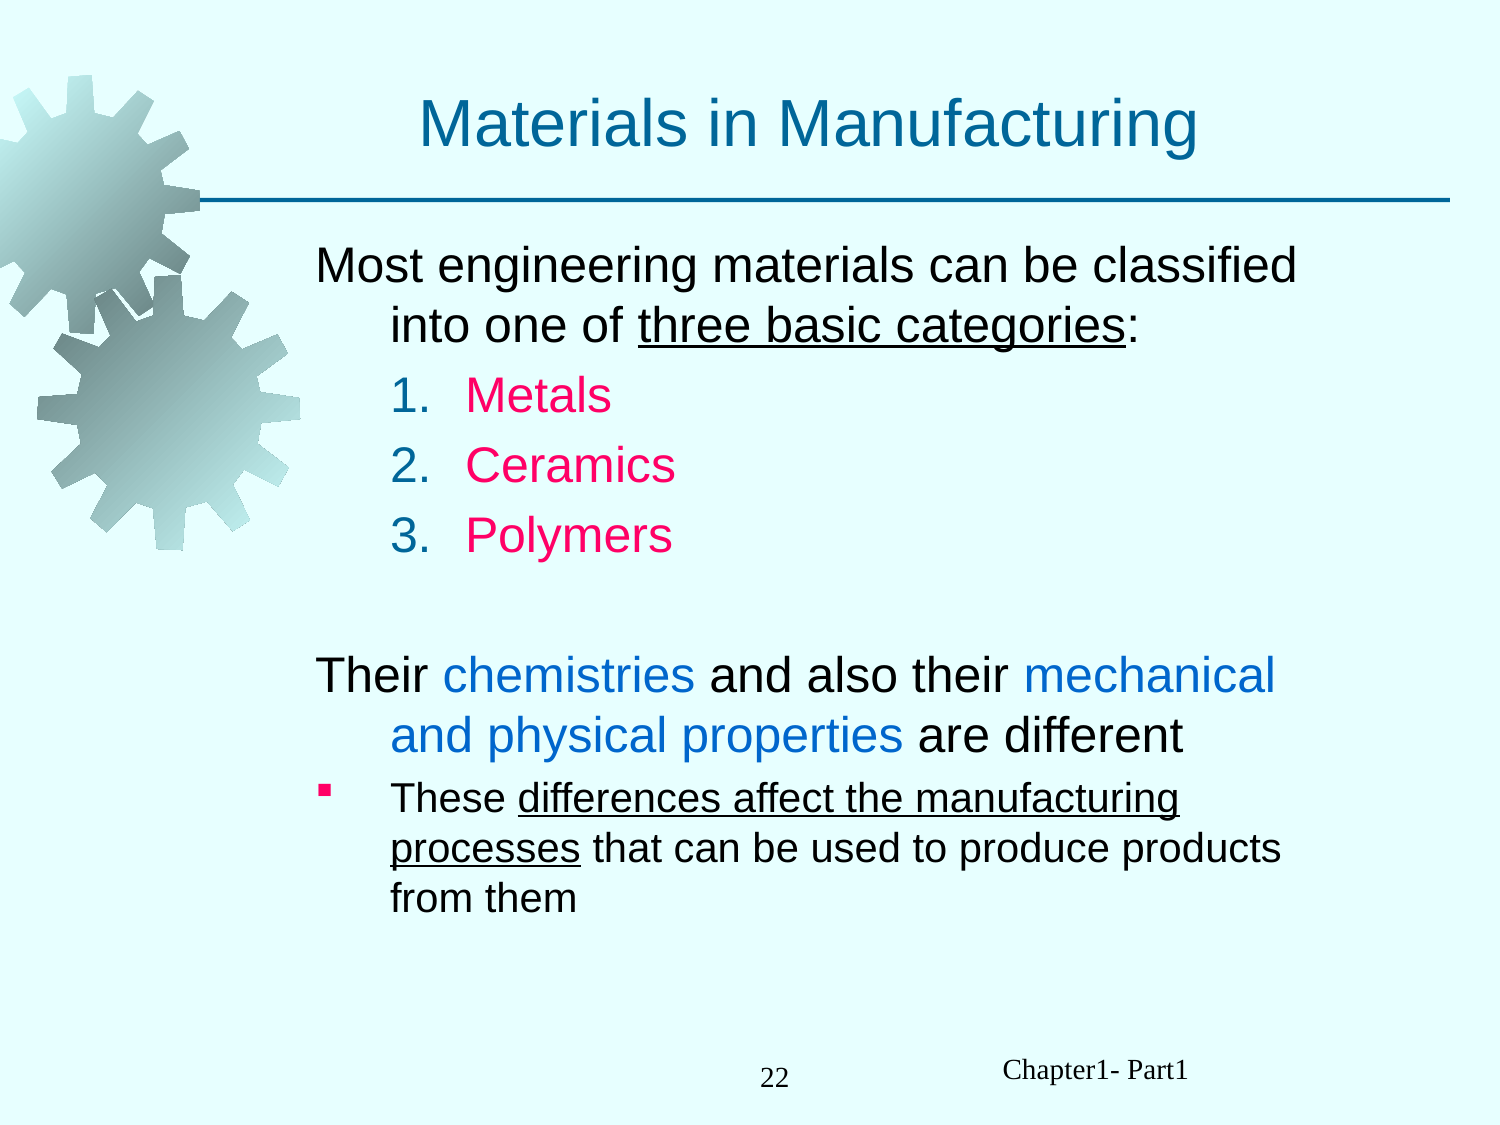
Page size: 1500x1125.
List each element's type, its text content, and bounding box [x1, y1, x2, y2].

title Materials in Manufacturing [185, 35, 1452, 169]
list Most engineering materials can be classified into one of three basic categories: Metals Ceramics Polymers Their chemistries and also their mechanical and physical properties are different These differences affect the manufacturing processes that can be used to produce products from them [299, 224, 1363, 1001]
footer Chapter1- Part1 [987, 1042, 1463, 1122]
slide_number 22 [599, 1050, 951, 1125]
